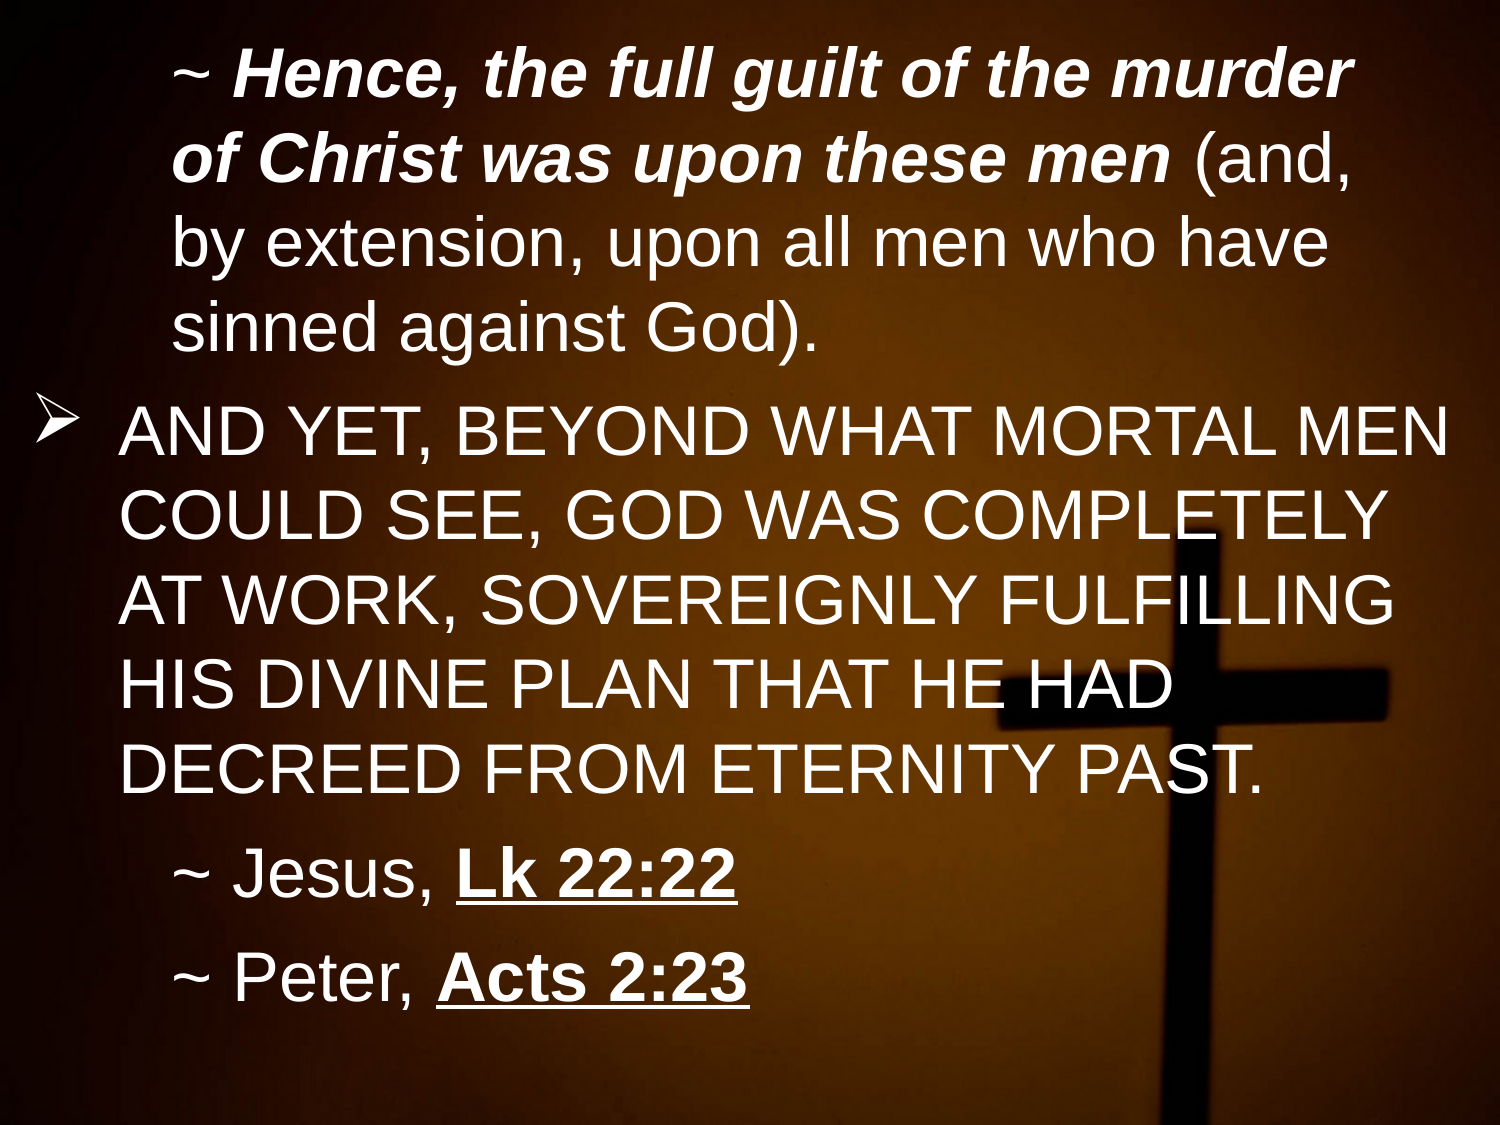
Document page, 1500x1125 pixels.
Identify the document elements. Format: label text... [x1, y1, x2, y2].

picture [0, 0, 1500, 1125]
subtitle ~ Hence, the full guilt of the murder of Christ was upon these men (and, by extension, upon all men who have sinned against God). AND YET, BEYOND WHAT MORTAL MEN COULD SEE, GOD WAS COMPLETELY AT WORK, SOVEREIGNLY FULFILLING HIS DIVINE PLAN THAT HE HAD DECREED FROM ETERNITY PAST. ~ Jesus, Lk 22:22 ~ Peter, Acts 2:23 [15, 19, 1483, 1110]
